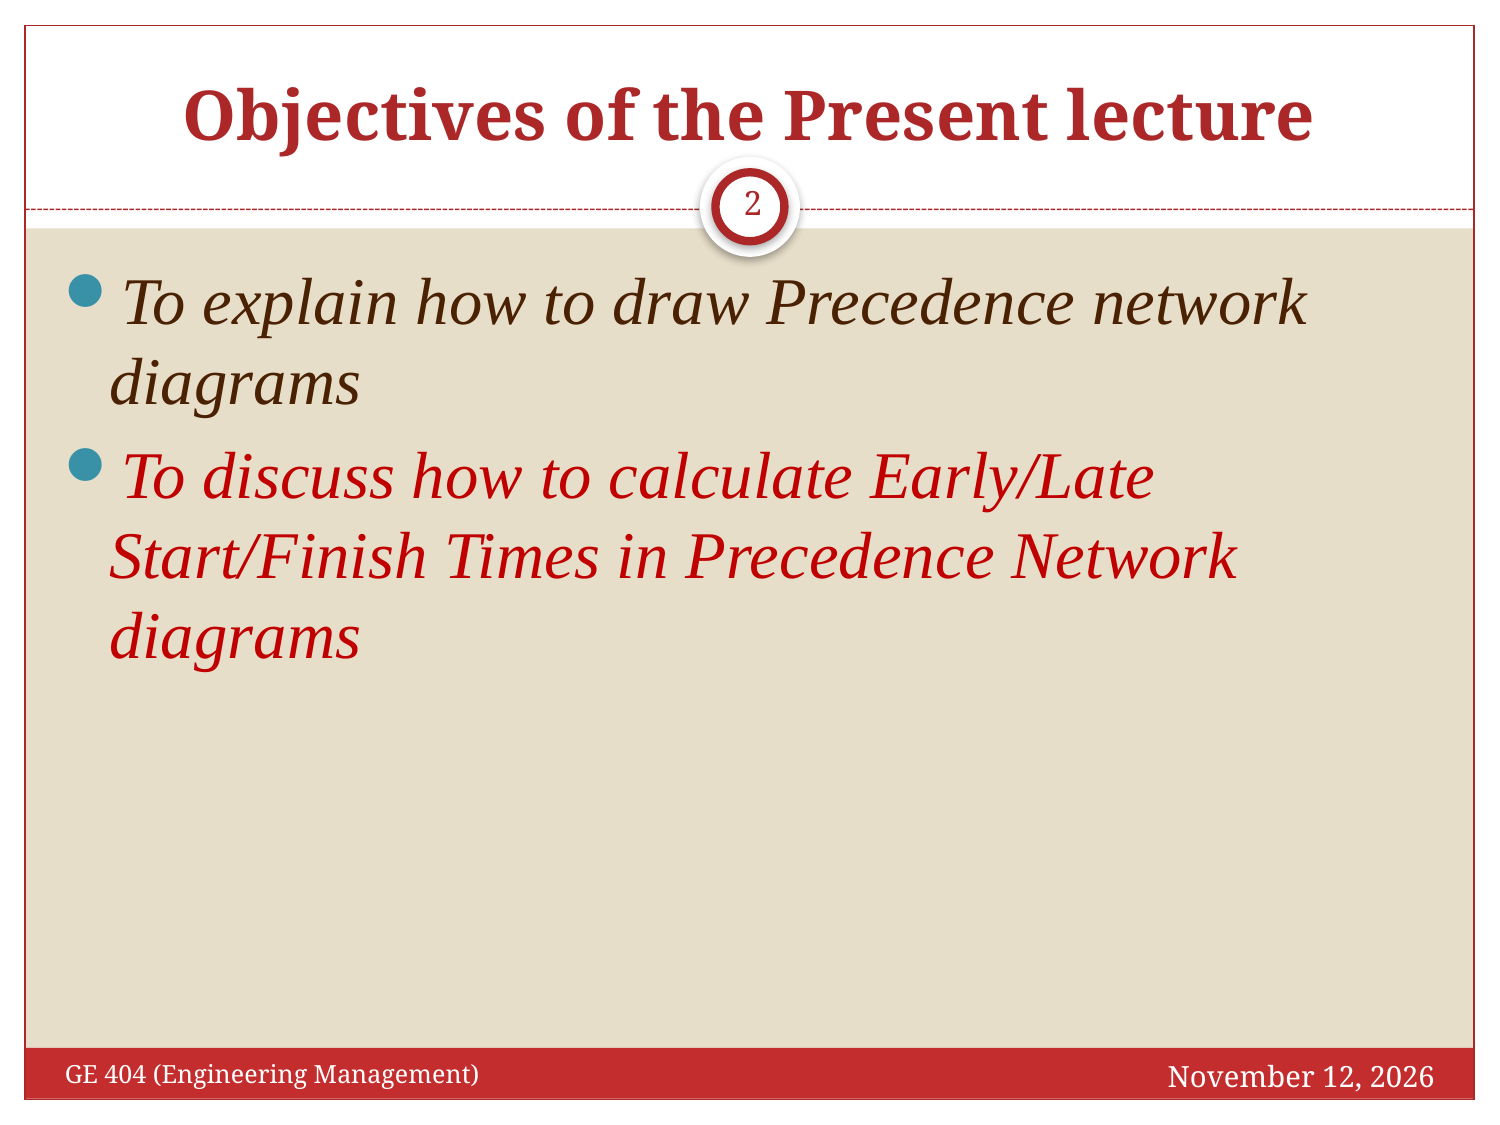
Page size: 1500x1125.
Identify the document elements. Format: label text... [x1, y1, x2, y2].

footer GE 404 (Engineering Management) [50, 1051, 638, 1112]
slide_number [950, 1050, 1450, 1111]
title Objectives of the Present lecture [49, 37, 1450, 162]
slide_number 2 [715, 168, 791, 241]
list To explain how to draw Precedence network diagrams To discuss how to calculate Early/Late Start/Finish Times in Precedence Network diagrams [49, 250, 1445, 1001]
